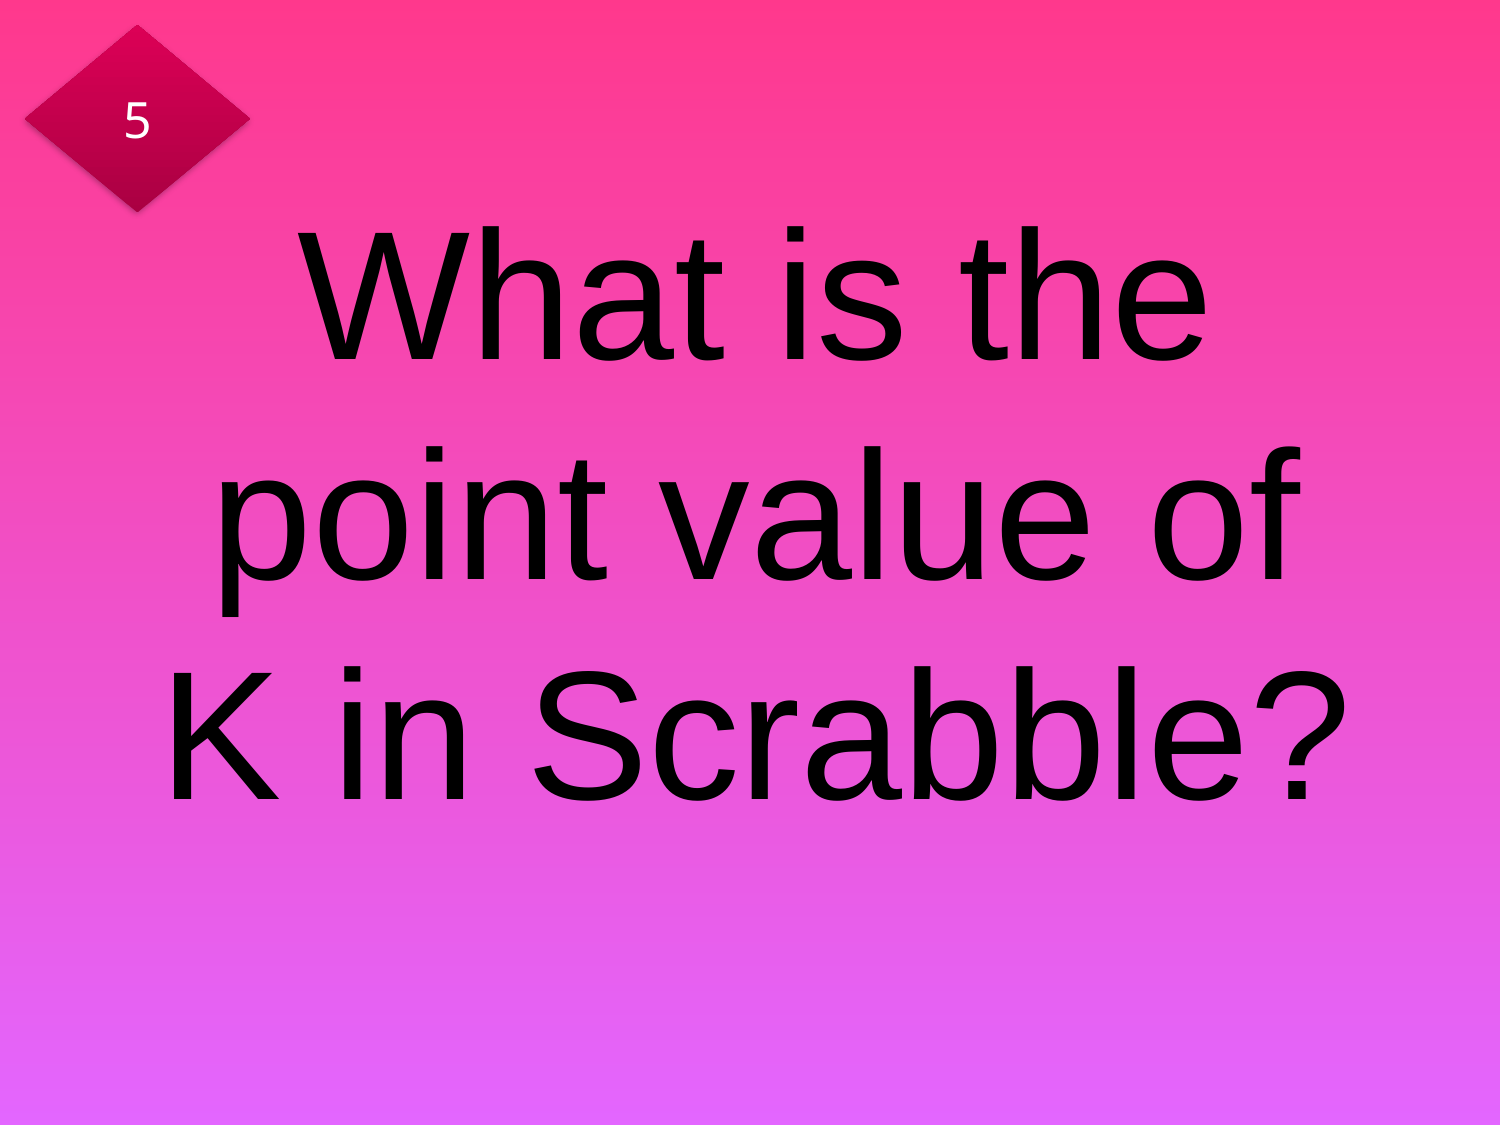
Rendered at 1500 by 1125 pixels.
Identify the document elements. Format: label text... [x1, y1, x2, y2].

title What is the point value of K in Scrabble? [112, 137, 1401, 876]
text_box 5 [24, 24, 250, 213]
